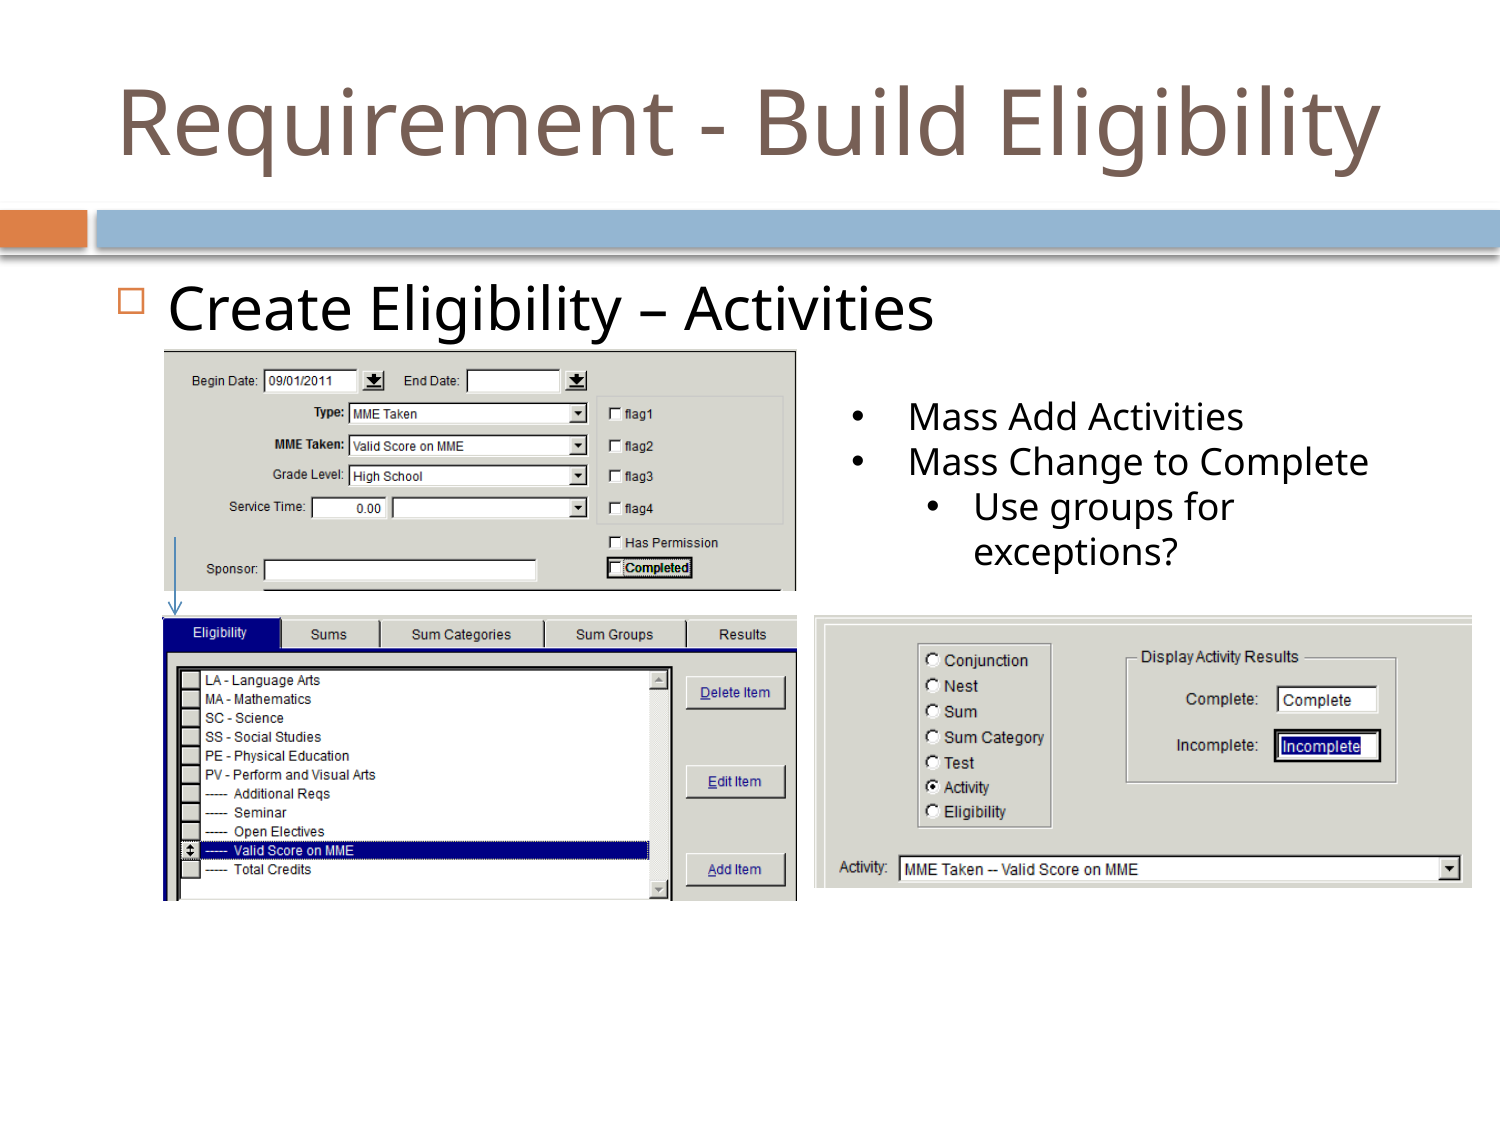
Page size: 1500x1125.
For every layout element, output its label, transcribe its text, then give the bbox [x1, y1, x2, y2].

list Create Eligibility – Activities [100, 262, 1438, 1000]
picture [163, 349, 797, 591]
text_box Mass Add Activities Mass Change to Complete Use groups for exceptions? [836, 385, 1449, 581]
title Requirement - Build Eligibility [100, 37, 1438, 200]
picture [813, 615, 1472, 888]
picture [162, 615, 797, 901]
